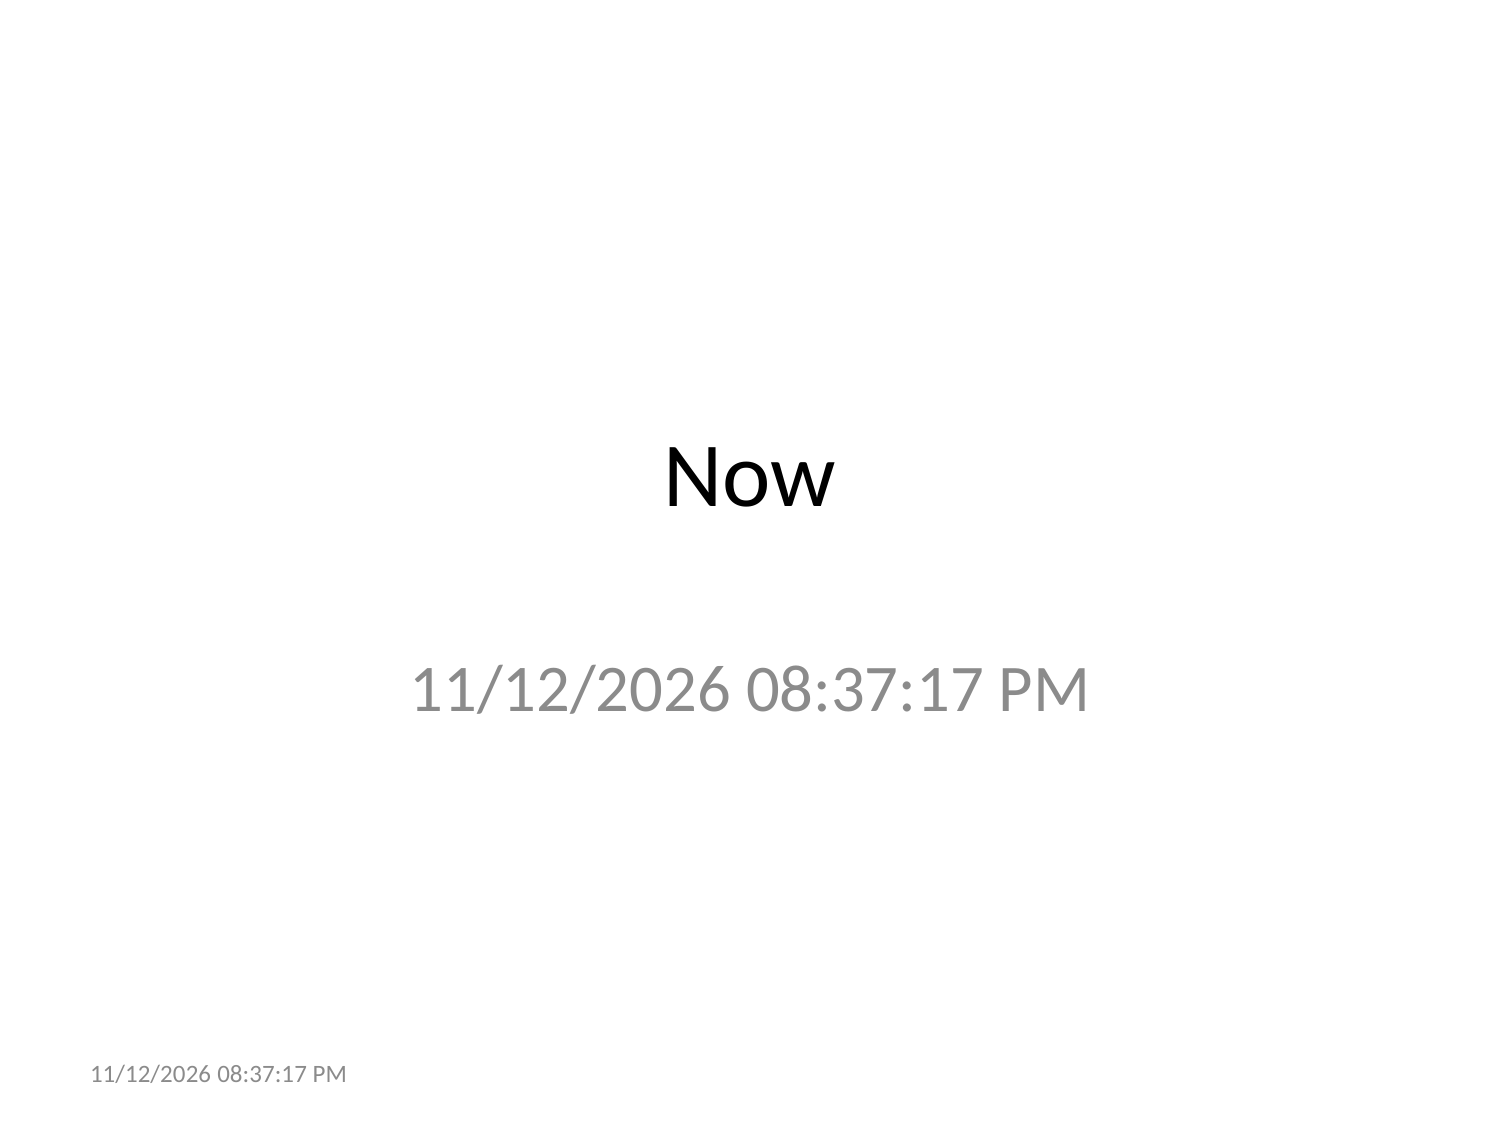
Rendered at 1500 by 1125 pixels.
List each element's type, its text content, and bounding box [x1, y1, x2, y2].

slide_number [75, 1042, 425, 1103]
subtitle 2011-12-19 10:20:04 AM [225, 637, 1275, 925]
title Now [112, 349, 1388, 591]
